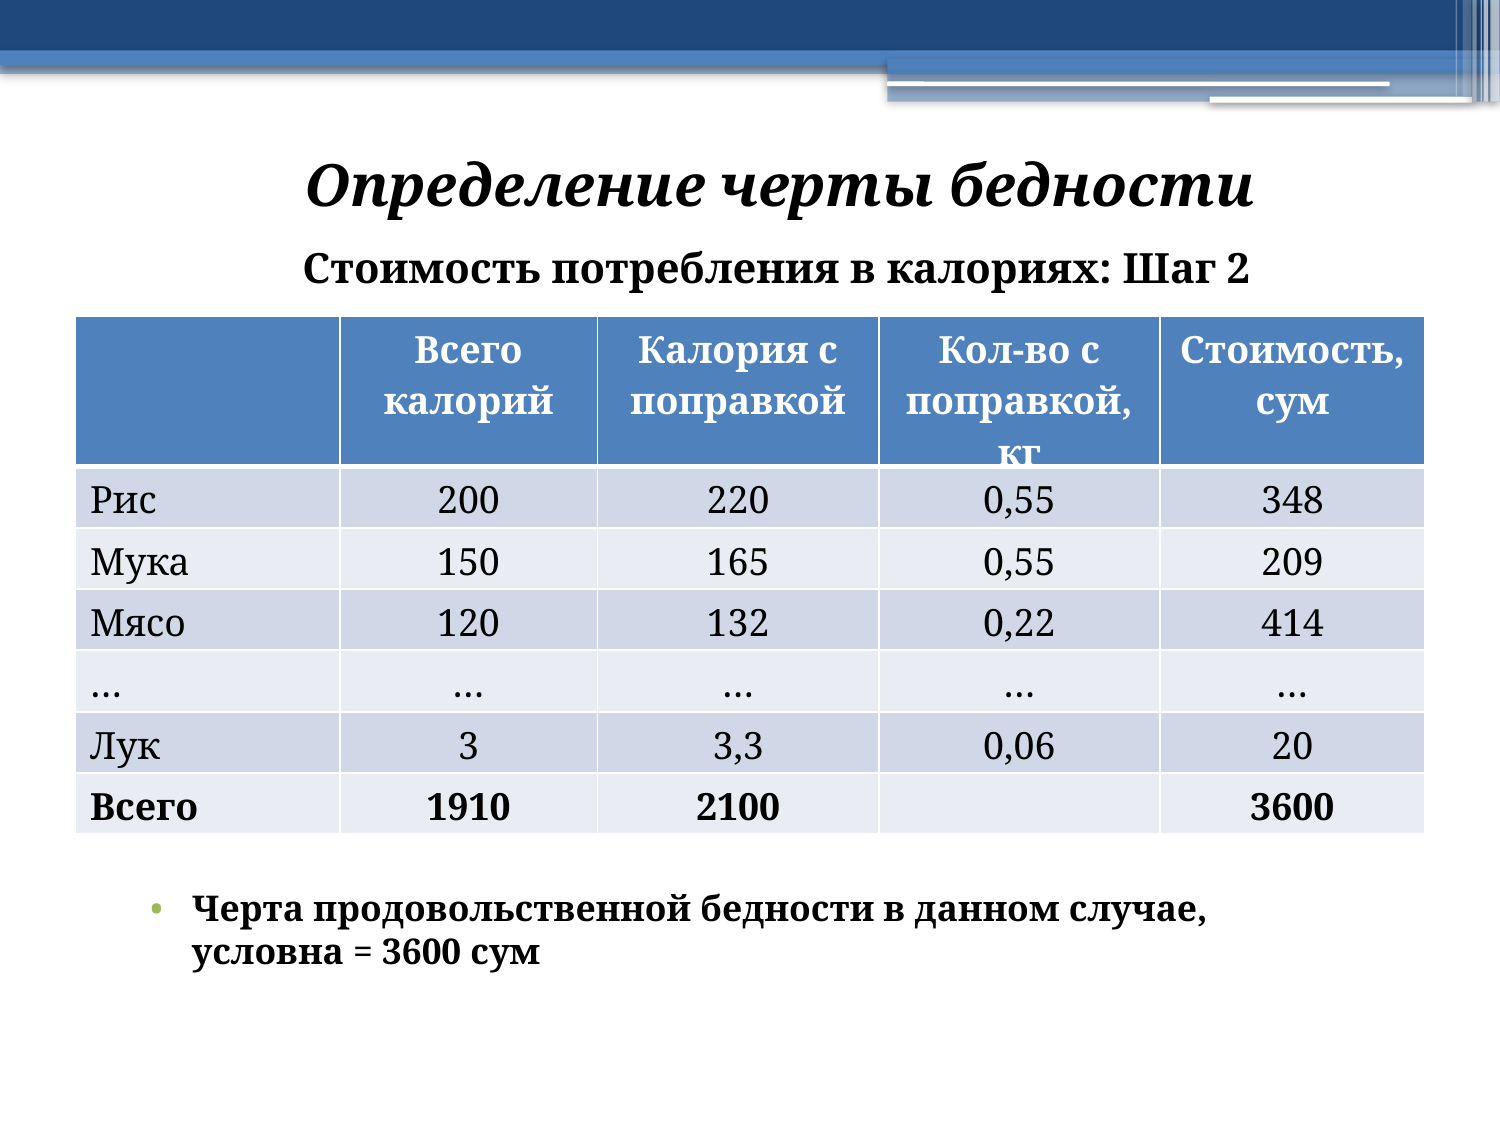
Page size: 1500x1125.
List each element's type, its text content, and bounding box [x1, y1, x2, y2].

table_cell Мука [76, 529, 339, 588]
table_cell 165 [598, 529, 878, 588]
text_box Черта продовольственной бедности в данном случае, условна = 3600 сум [117, 878, 1383, 1055]
table_cell 3,3 [598, 713, 878, 772]
table_cell 348 [1161, 469, 1424, 527]
table_cell 120 [341, 590, 597, 649]
table_cell … [1161, 651, 1424, 711]
table_cell 200 [341, 469, 597, 527]
table_cell … [880, 651, 1159, 711]
table_cell 0,22 [880, 590, 1159, 649]
table_cell Рис [76, 469, 339, 527]
table_cell Лук [76, 713, 339, 772]
table_cell 220 [598, 469, 878, 527]
table_cell 132 [598, 590, 878, 649]
table_cell Мясо [76, 590, 339, 649]
table_cell 2100 [598, 774, 878, 833]
table_cell 150 [341, 529, 597, 588]
text_box Стоимость потребления в калориях: Шаг 2 [222, 234, 1313, 316]
table_cell 1910 [341, 774, 597, 833]
table_cell 209 [1161, 529, 1424, 588]
table_cell 3 [341, 713, 597, 772]
table_cell [880, 774, 1159, 833]
table_cell 20 [1161, 713, 1424, 772]
text_box Определение черты бедности [152, 140, 1407, 226]
table_header Калория с поправкой [598, 317, 878, 464]
table_cell Всего [76, 774, 339, 833]
table_cell 0,06 [880, 713, 1159, 772]
table_cell … [76, 651, 339, 711]
table_header Кол-во с поправкой, кг [880, 317, 1159, 464]
table_header Всего калорий [341, 317, 597, 464]
table_cell 0,55 [880, 529, 1159, 588]
table_cell 0,55 [880, 469, 1159, 527]
table_header Стоимость, сум [1161, 317, 1424, 464]
table_cell 414 [1161, 590, 1424, 649]
table_cell 3600 [1161, 774, 1424, 833]
table_cell … [598, 651, 878, 711]
table_cell … [341, 651, 597, 711]
table_header [76, 317, 339, 464]
